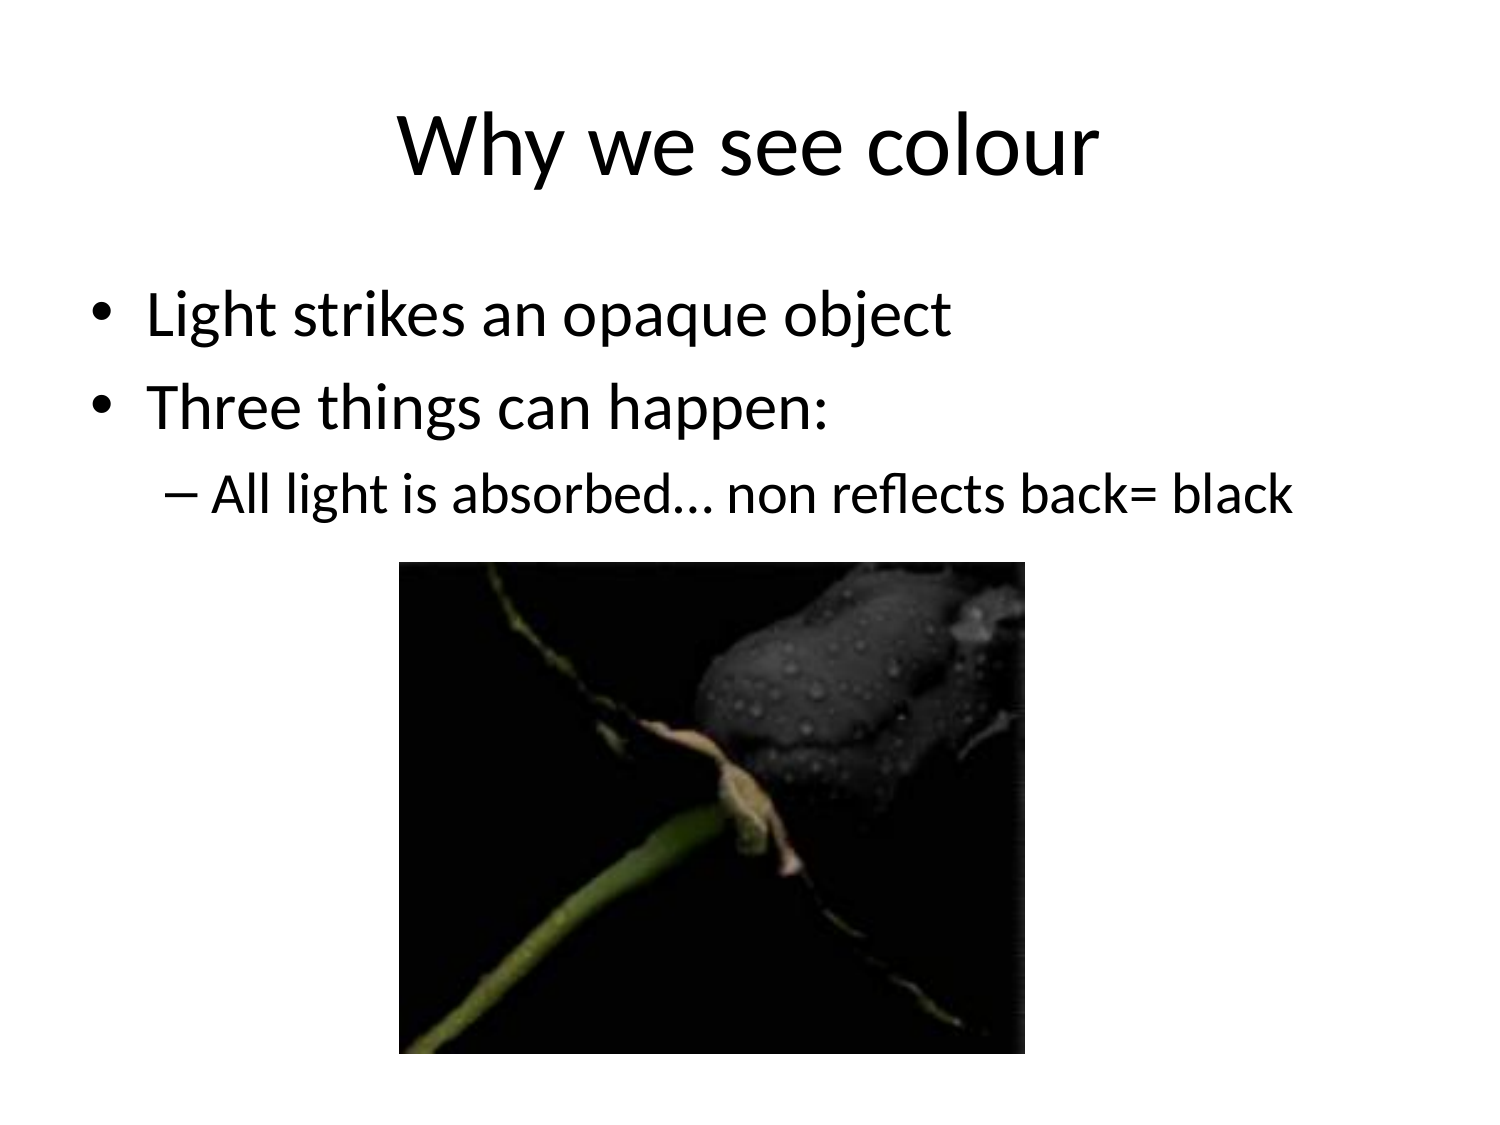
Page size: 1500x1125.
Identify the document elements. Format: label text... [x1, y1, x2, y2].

list Light strikes an opaque object Three things can happen: All light is absorbed… non reflects back= black [75, 262, 1425, 575]
picture [399, 562, 1026, 1055]
title Why we see colour [75, 45, 1425, 233]
